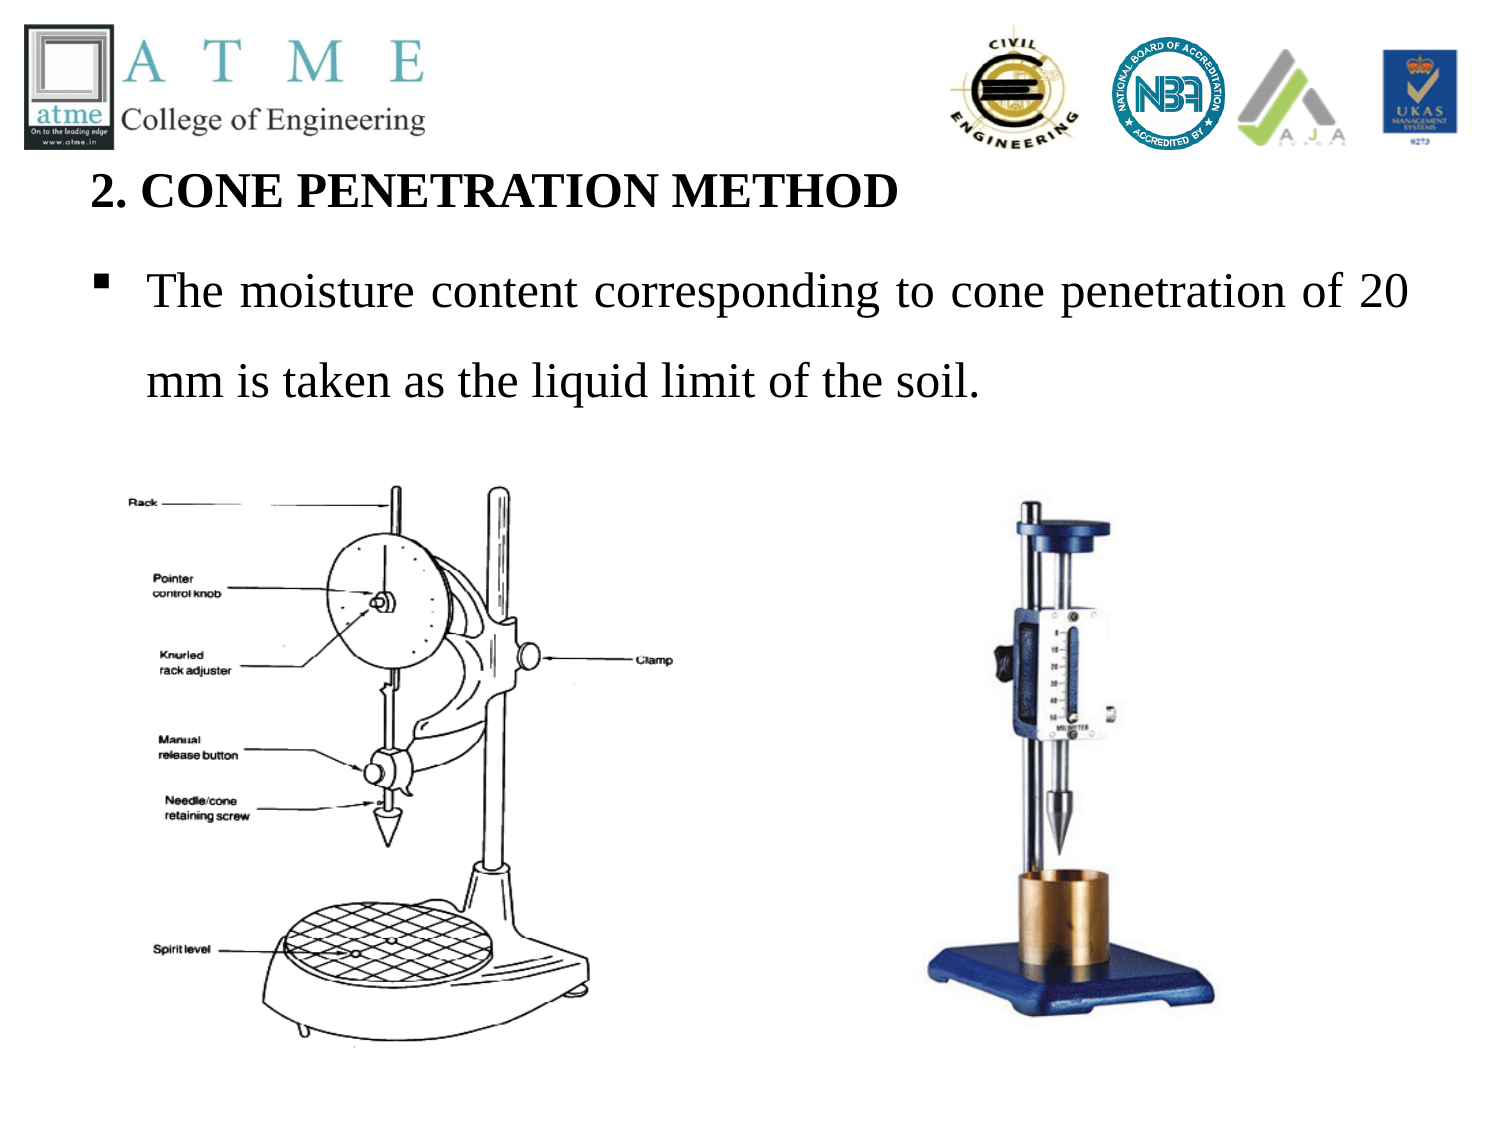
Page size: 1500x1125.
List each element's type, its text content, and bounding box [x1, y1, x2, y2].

picture [124, 474, 688, 1052]
picture [24, 24, 425, 150]
picture [1187, 109, 1225, 149]
picture [1112, 37, 1213, 149]
picture [1179, 37, 1225, 79]
picture [950, 24, 1080, 149]
picture [1209, 103, 1218, 120]
list 2. CONE PENETRATION METHOD The moisture content corresponding to cone penetration of 20 mm is taken as the liquid limit of the soil. [75, 149, 1425, 1005]
picture [762, 449, 1388, 1076]
picture [1237, 49, 1458, 146]
